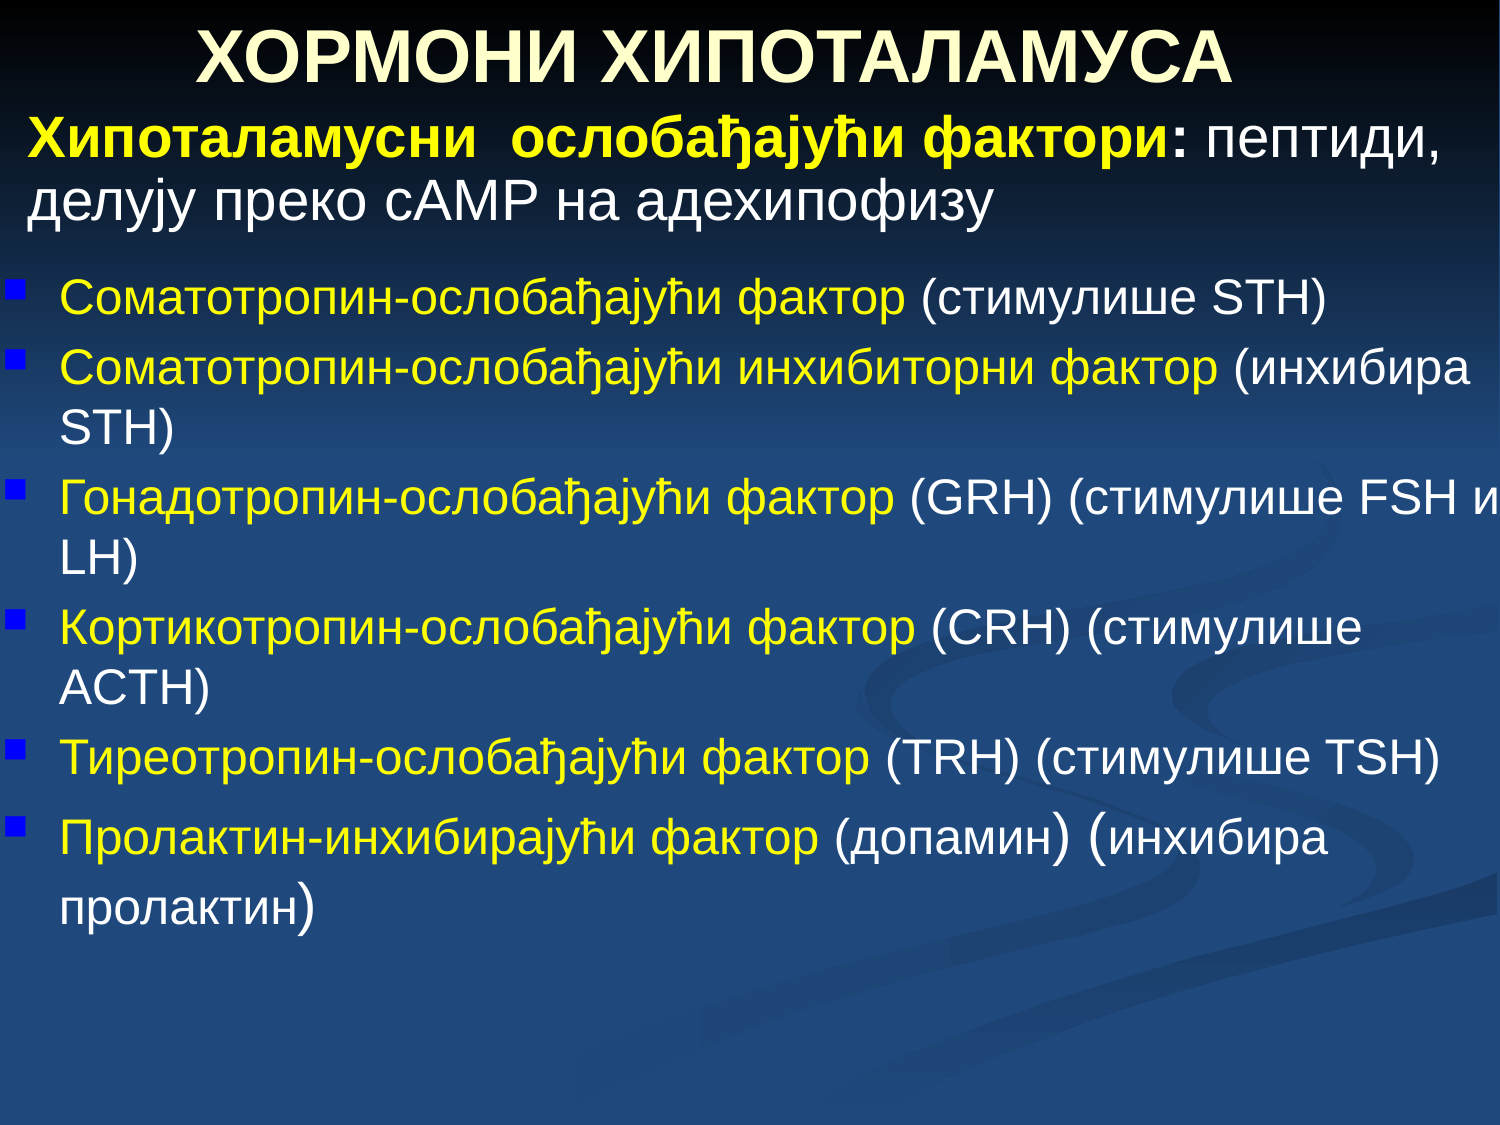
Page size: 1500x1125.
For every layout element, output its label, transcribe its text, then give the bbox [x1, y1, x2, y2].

list Соматотропин-ослобађајући фактор (стимулишe STH) Соматотропин-ослобађајући инхибиторни фактор (инхибира STH) Гонадотропин-ослобађајући фактор (GRH) (стимулишe FSH и LH) Кортикотропин-ослобађајући фактор (CRH) (стимулишe ACTH) Тиреотропин-ослобађајући фактор (TRH) (стимулишe TSH) Пролактин-инхибирајући фактор (допамин) (инхибира пролактин) [0, 256, 1500, 1001]
text_box Хипоталамусни ослобађајући фактори: пептиди, делују преко cAMP на адехипофизу [12, 99, 1500, 241]
text_box ХОРМОНИ ХИПОТАЛАМУСА [181, 0, 1251, 99]
